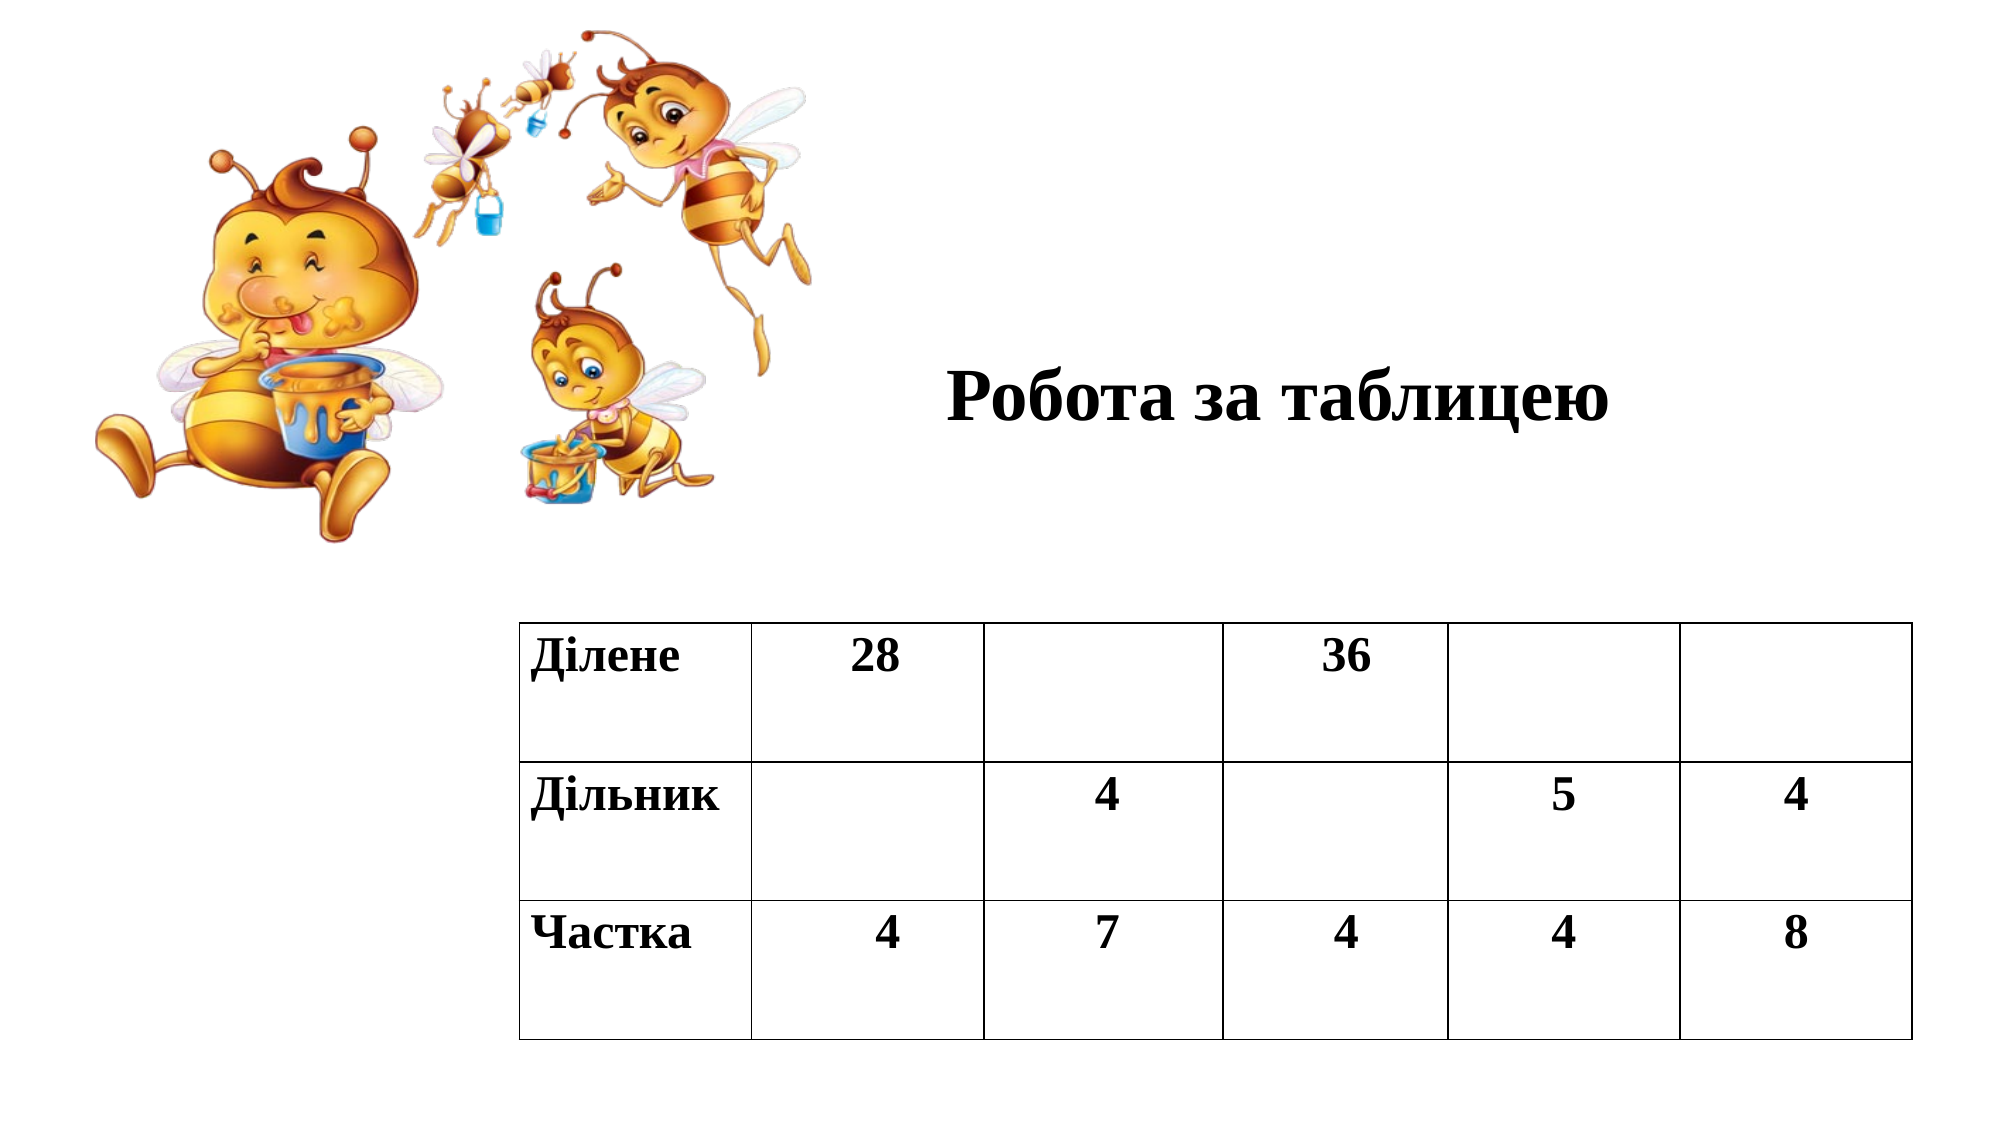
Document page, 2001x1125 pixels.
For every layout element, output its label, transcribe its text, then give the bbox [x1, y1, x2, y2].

table_header [1681, 624, 1911, 761]
table_cell 5 [1449, 763, 1679, 900]
table_cell 7 [985, 901, 1222, 1039]
table_cell [1224, 763, 1447, 900]
table_cell 4 [985, 763, 1222, 900]
table_cell Частка [520, 901, 751, 1039]
table_cell 8 [1681, 901, 1911, 1039]
table_cell 4 [1681, 763, 1911, 900]
table_cell Дільник [520, 763, 751, 900]
table_header [1449, 624, 1679, 761]
table_cell 4 [1224, 901, 1447, 1039]
table_cell [752, 763, 983, 900]
table_header 36 [1224, 624, 1447, 761]
table_header [985, 624, 1222, 761]
title Робота за таблицею [931, 285, 1902, 489]
table_cell 4 [752, 901, 983, 1039]
table_header Ділене [520, 624, 751, 761]
table_header 28 [752, 624, 983, 761]
table_cell 4 [1449, 901, 1679, 1039]
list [95, 29, 813, 544]
